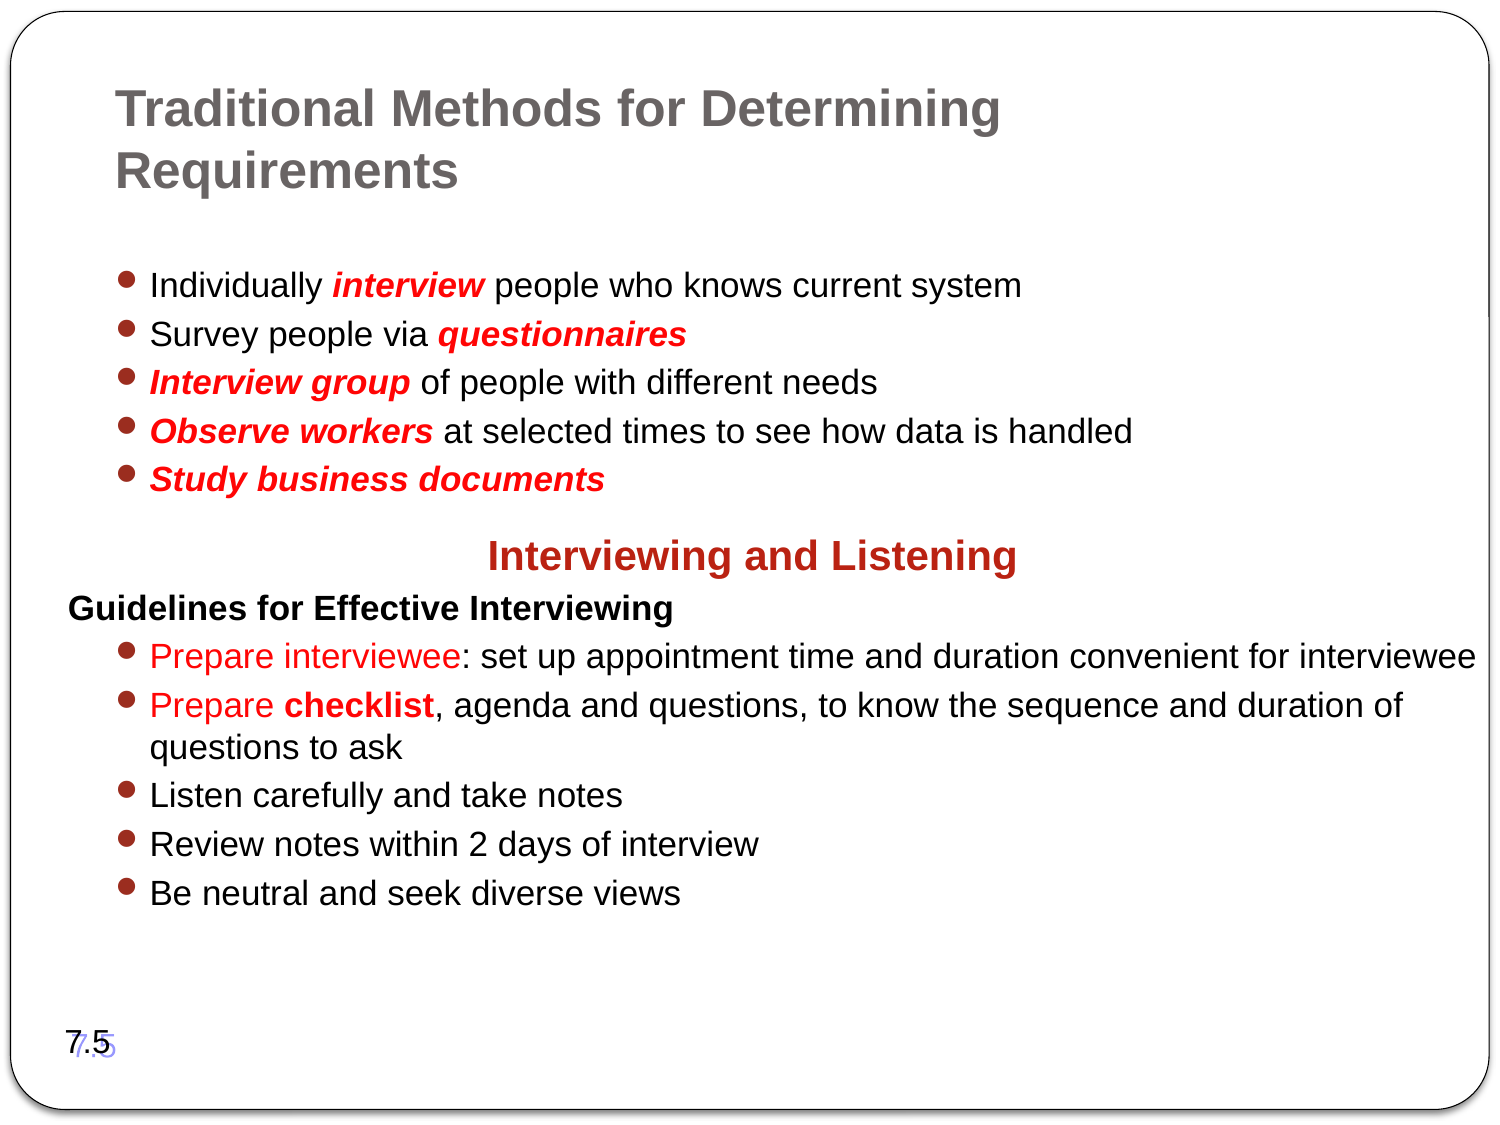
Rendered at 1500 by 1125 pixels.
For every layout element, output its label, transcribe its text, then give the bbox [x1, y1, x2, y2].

text_box 7.5 [37, 1012, 138, 1107]
title Traditional Methods for Determining Requirements [99, 66, 1375, 214]
list Individually interview people who knows current system Survey people via questionnaires Interview group of people with different needs Observe workers at selected times to see how data is handled Study business documents Interviewing and Listening Guidelines for Effective Interviewing Prepare interviewee: set up appointment time and duration convenient for interviewee Prepare checklist, agenda and questions, to know the sequence and duration of questions to ask Listen carefully and take notes Review notes within 2 days of interview Be neutral and seek diverse views [53, 255, 1500, 931]
